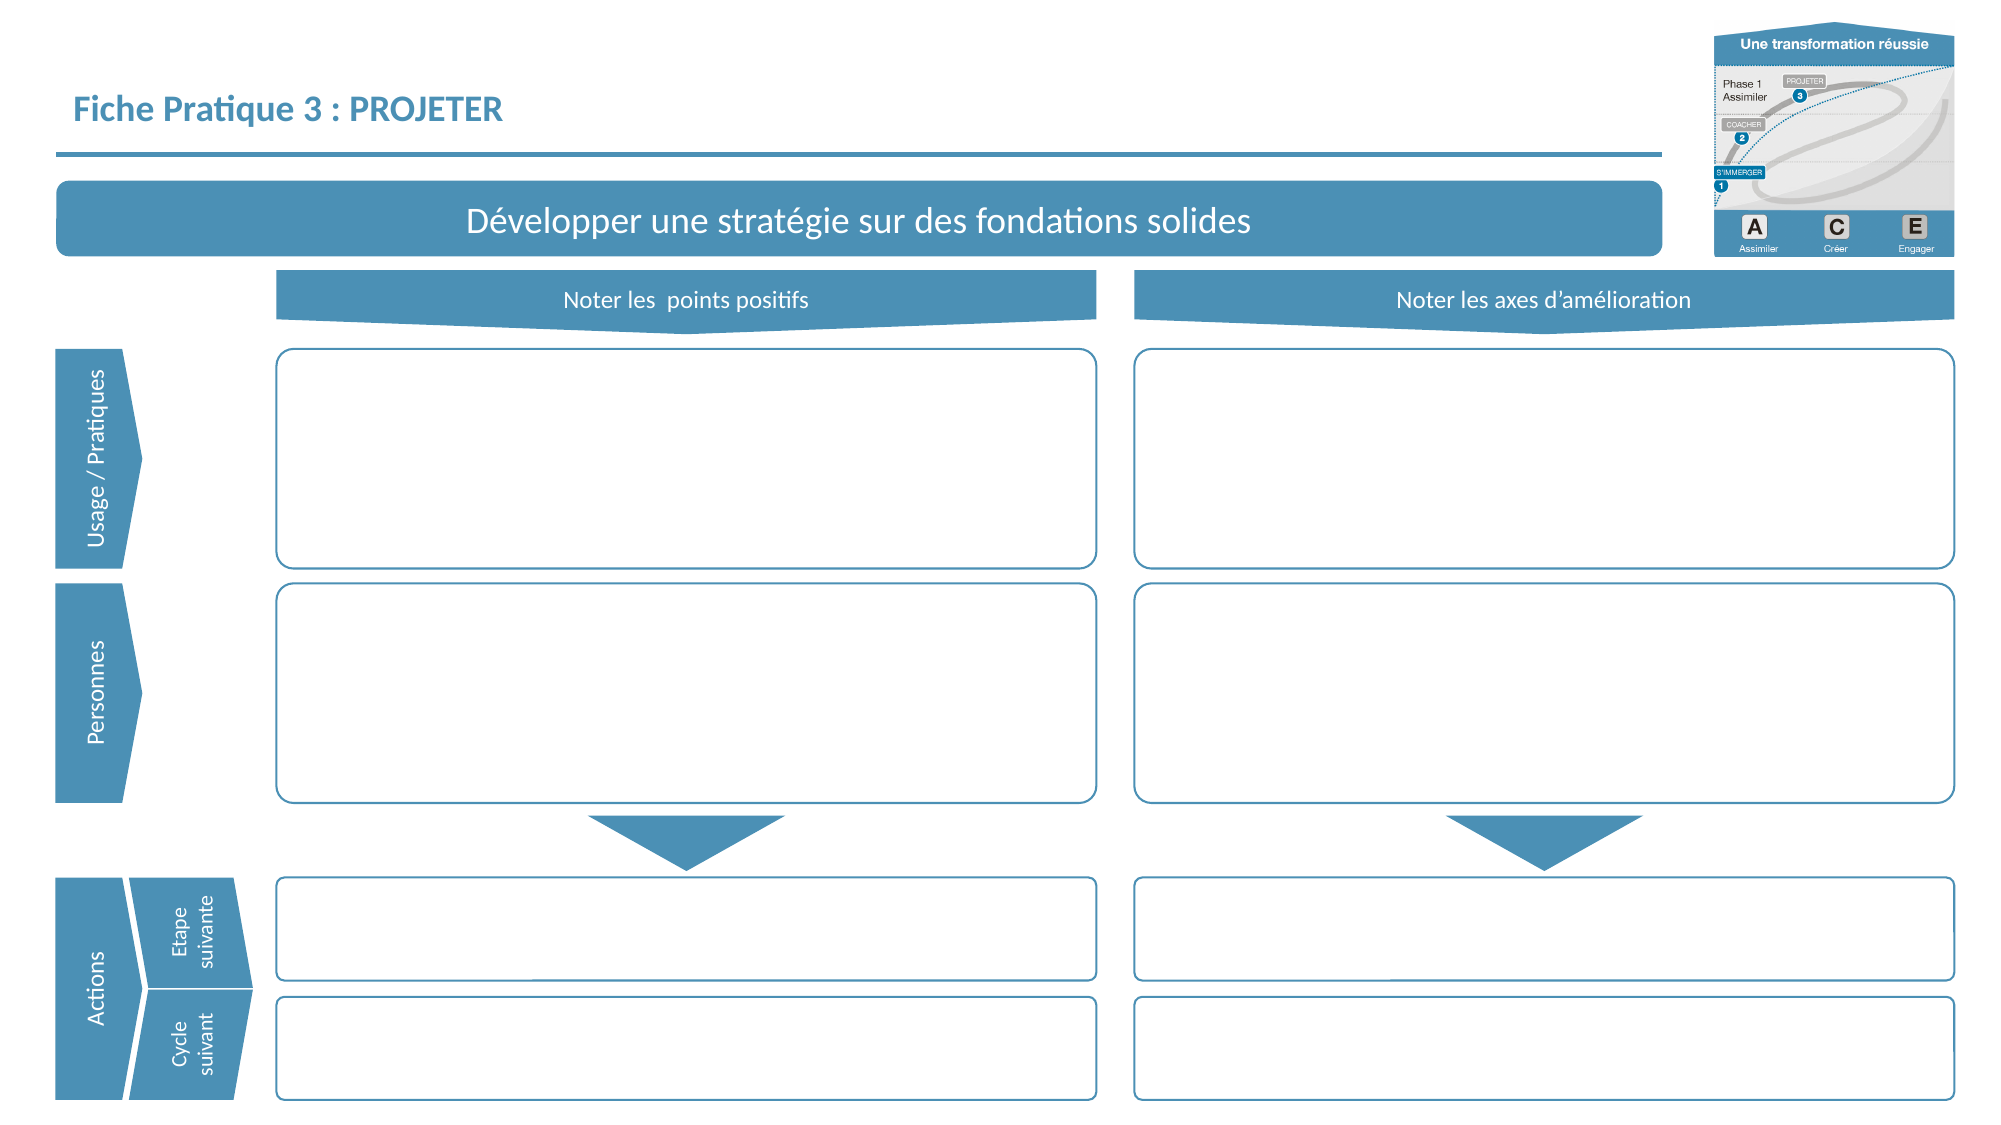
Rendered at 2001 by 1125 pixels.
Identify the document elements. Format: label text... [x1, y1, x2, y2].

text_box Personnes [54, 582, 144, 805]
text_box Fiche Pratique 3 : PROJETER [58, 76, 519, 136]
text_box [276, 270, 1097, 1100]
text_box Développer une stratégie sur des fondations solides [55, 179, 1664, 258]
text_box Usage / Pratiques [54, 347, 144, 570]
text_box Actions [54, 876, 144, 1101]
picture [1714, 20, 1955, 257]
text_box Cycle suivant [127, 988, 255, 1101]
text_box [1134, 270, 1955, 1100]
text_box Etape suivante [127, 876, 254, 988]
